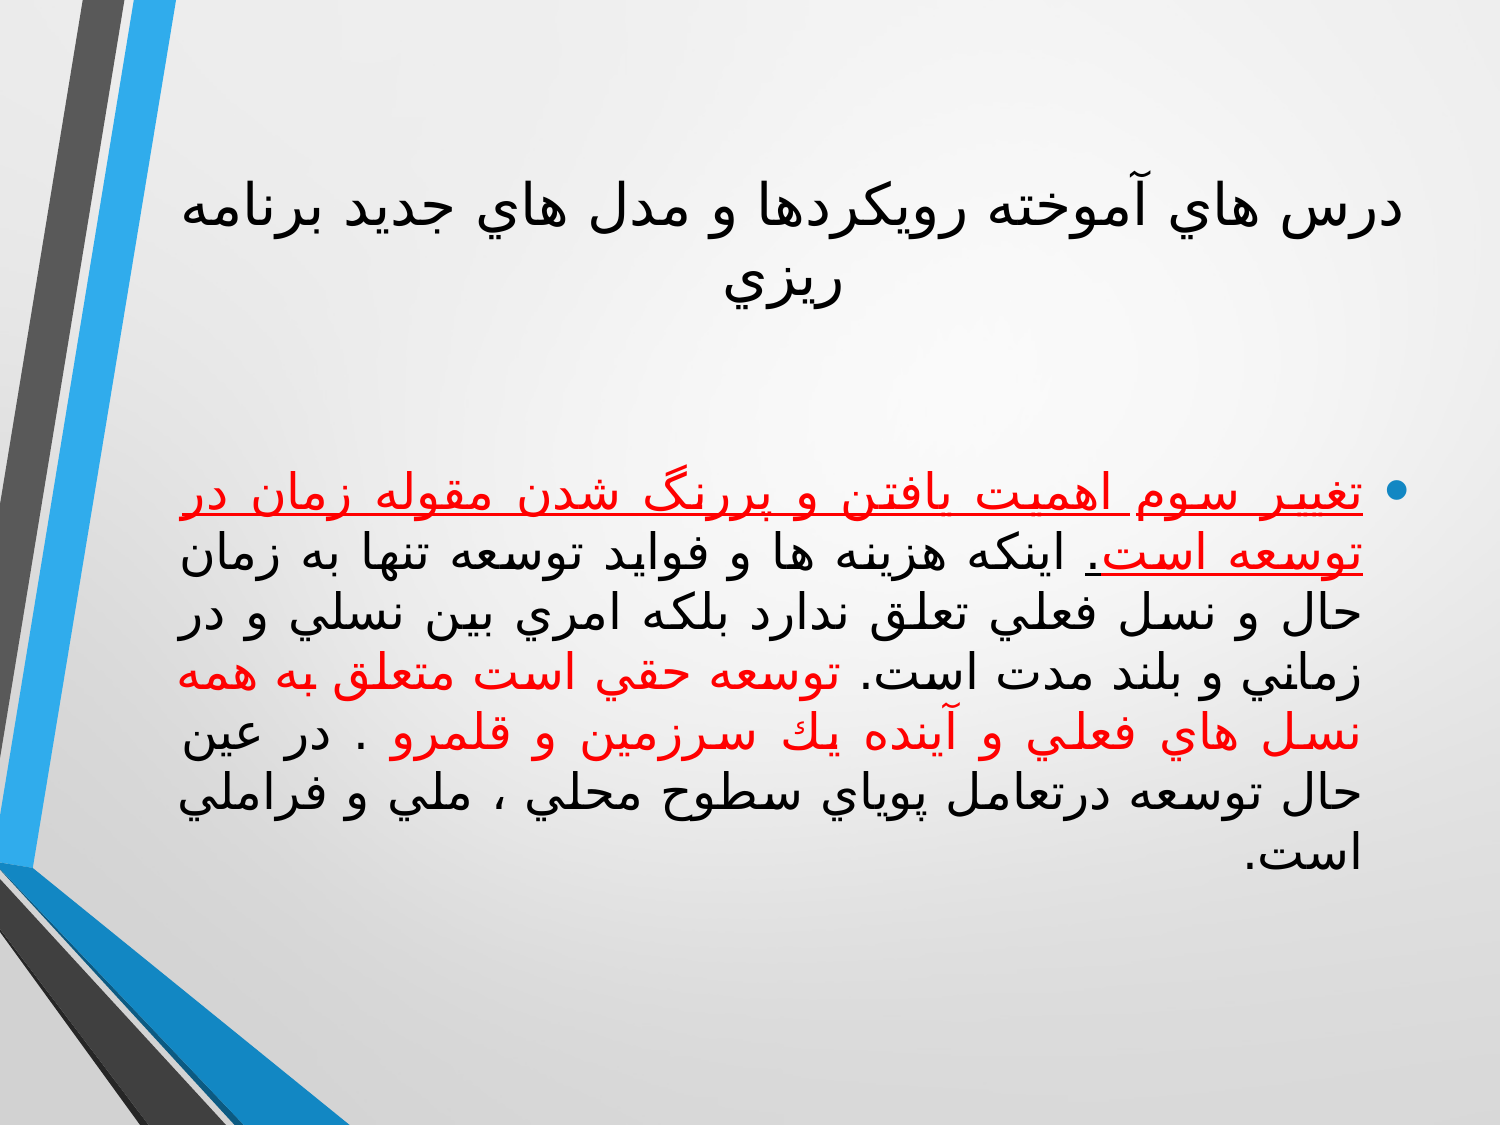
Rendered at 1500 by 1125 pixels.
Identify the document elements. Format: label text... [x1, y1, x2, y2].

title درس هاي آموخته رويكردها و مدل هاي جديد برنامه ريزي [161, 75, 1425, 400]
list تغيير سوم اهميت يافتن و پررنگ شدن مقوله زمان در توسعه است. اينكه هزينه ها و فوايد توسعه تنها به زمان حال و نسل فعلي تعلق ندارد بلكه امري بين نسلي و در زماني و بلند مدت است. توسعه حقي است متعلق به همه نسل هاي فعلي و آينده يك سرزمين و قلمرو . در عين حال توسعه درتعامل پوياي سطوح محلي ، ملي و فراملي است. [161, 437, 1425, 985]
